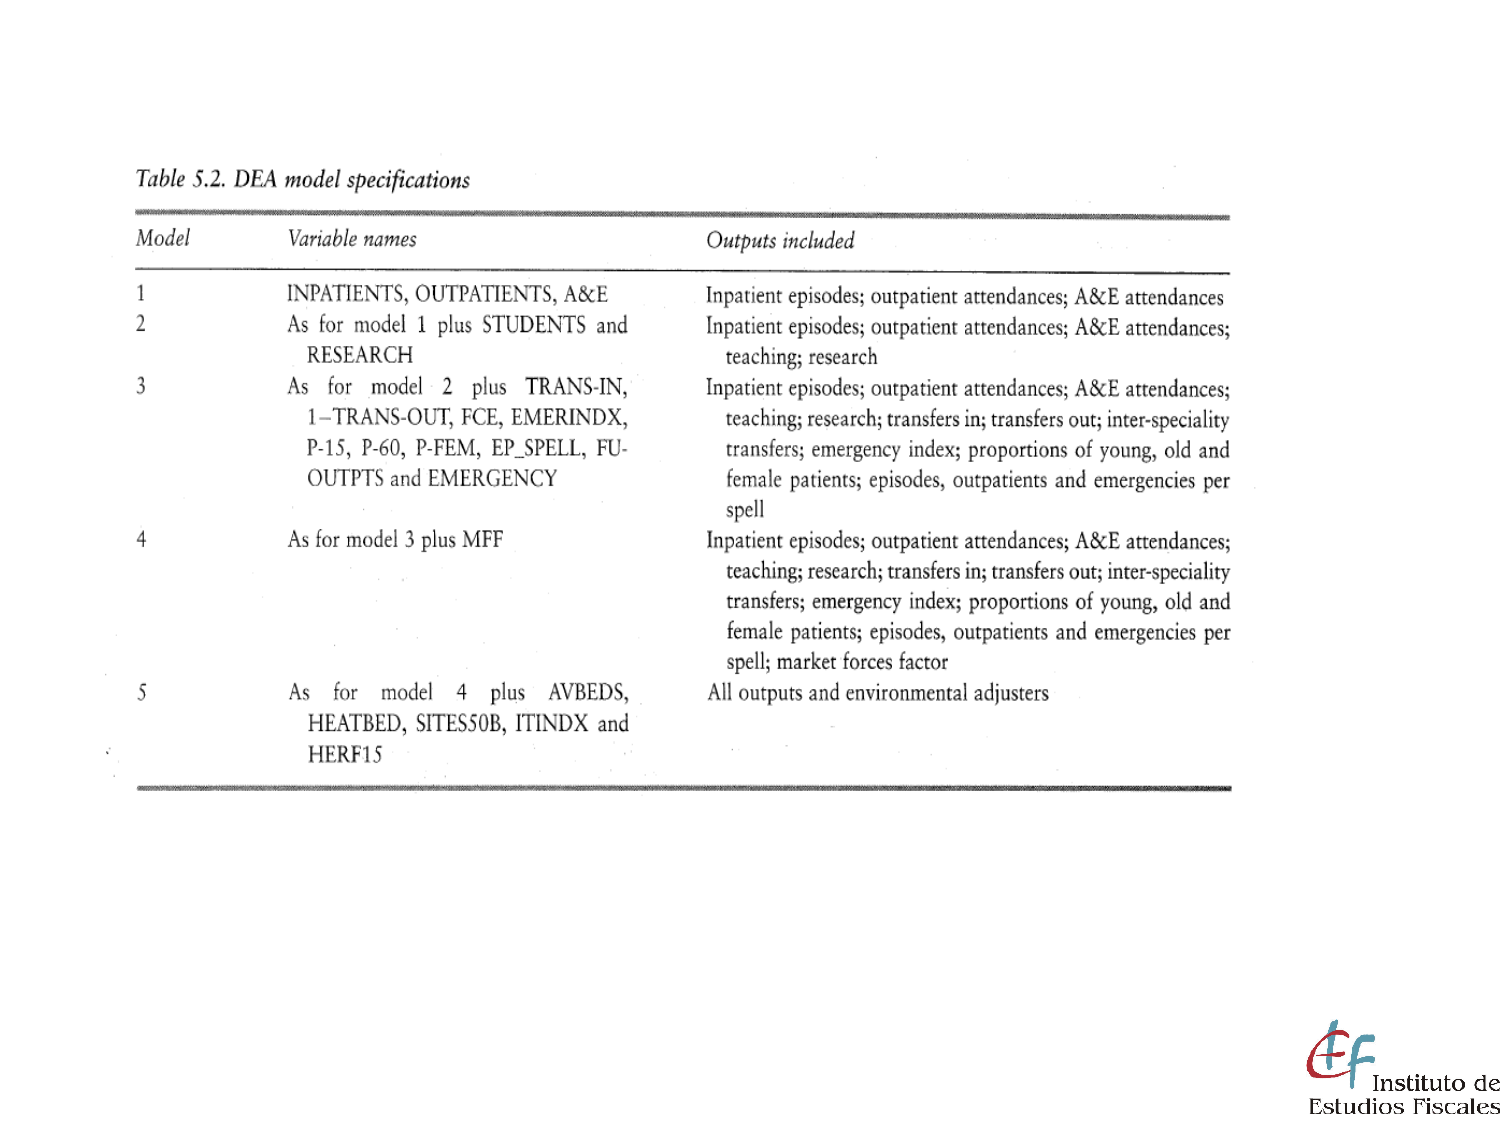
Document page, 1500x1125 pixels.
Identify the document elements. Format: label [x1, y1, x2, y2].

text_box [82, 93, 1383, 334]
picture [1306, 1019, 1500, 1114]
picture [105, 152, 1290, 798]
